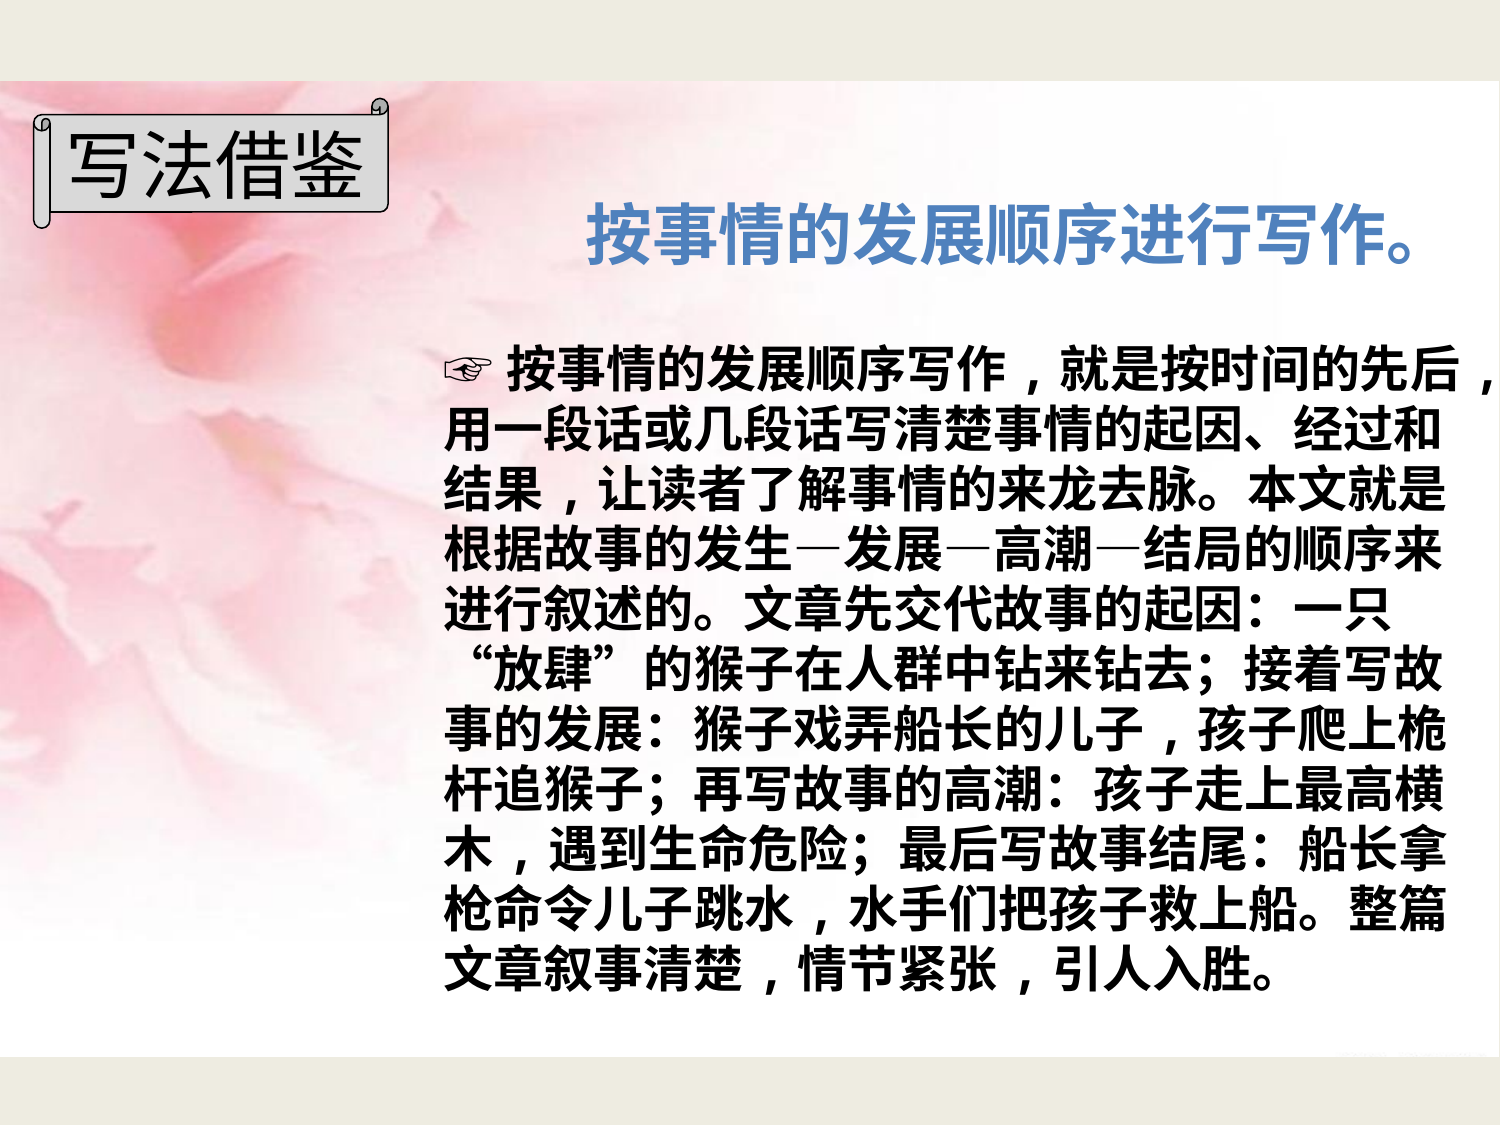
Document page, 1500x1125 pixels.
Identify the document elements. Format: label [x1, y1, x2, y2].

picture [0, 81, 1500, 1057]
